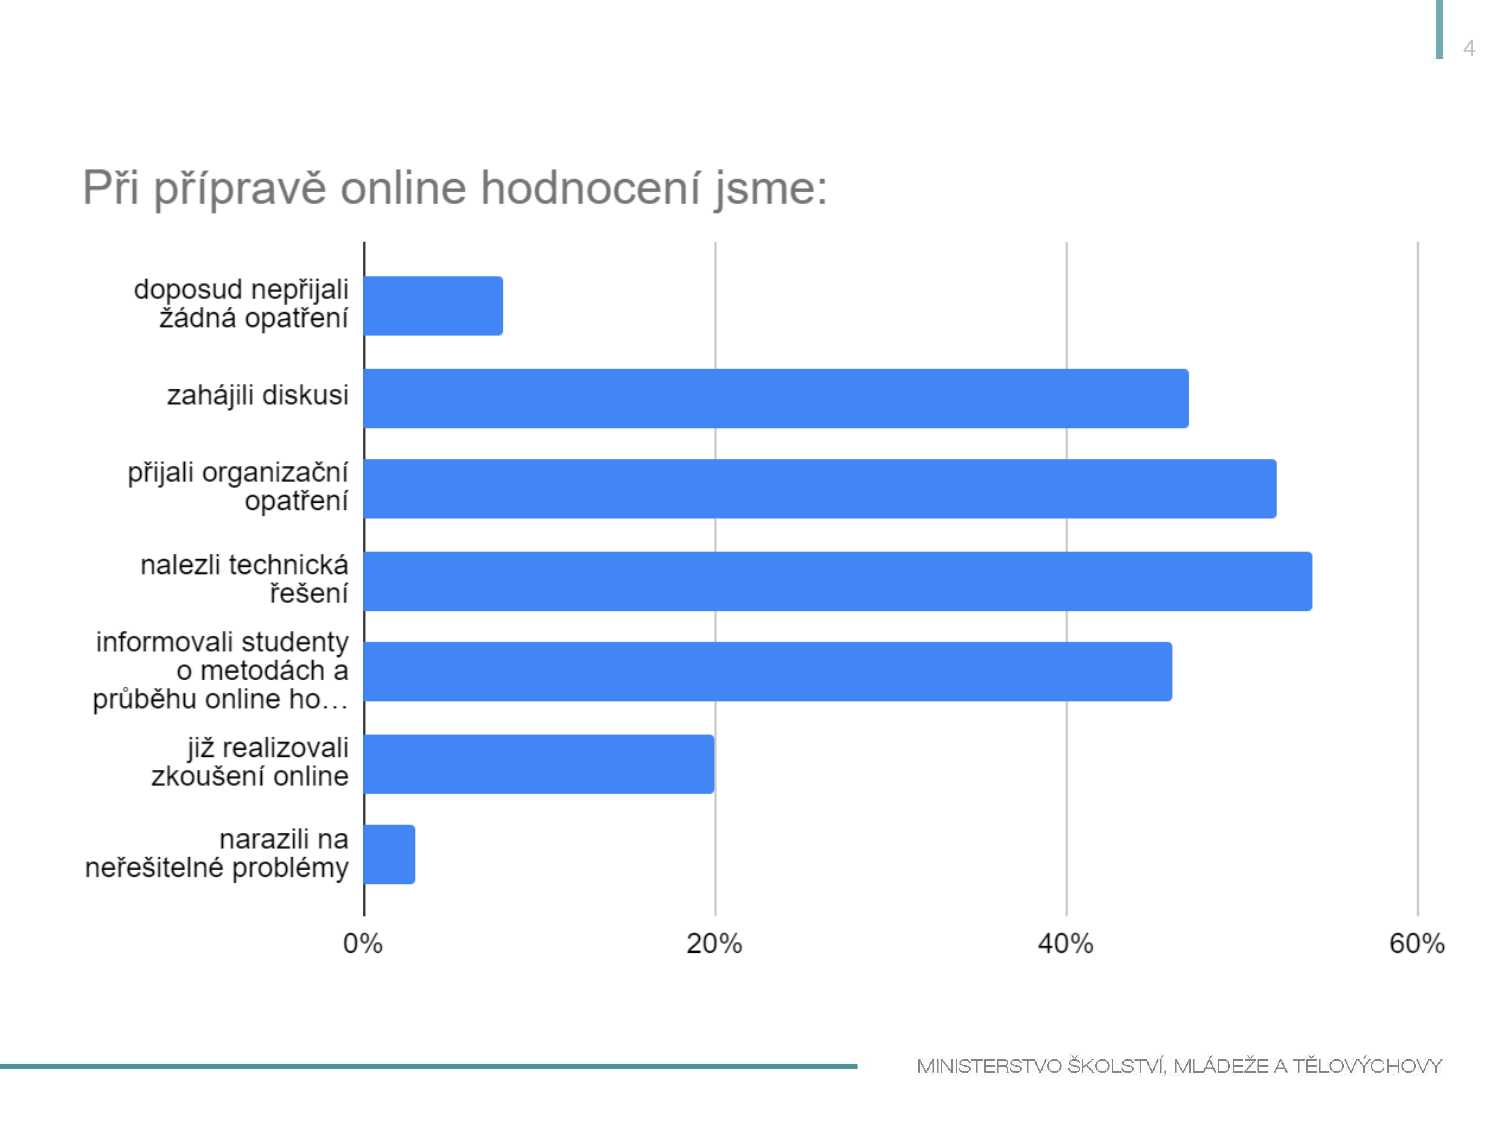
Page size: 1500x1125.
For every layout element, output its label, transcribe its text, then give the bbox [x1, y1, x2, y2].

picture [0, 0, 1500, 1125]
slide_number 4 [1438, 16, 1500, 77]
